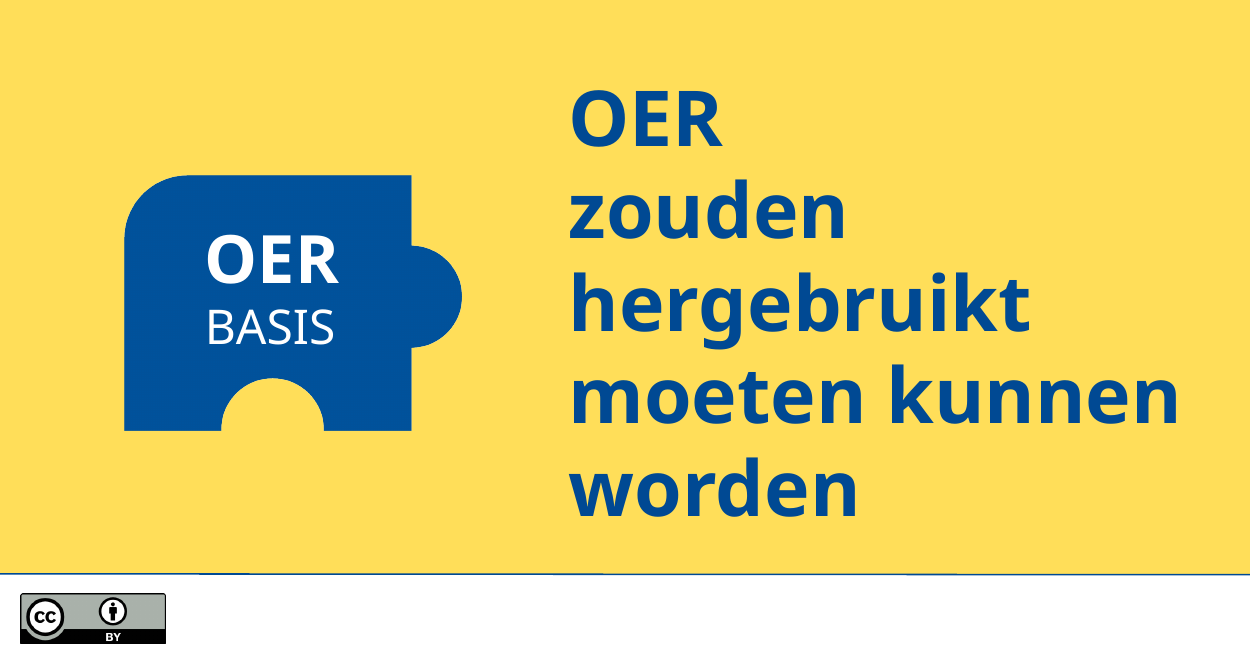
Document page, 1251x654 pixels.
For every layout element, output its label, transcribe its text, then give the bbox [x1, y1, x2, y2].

text_box OER zouden hergebruikt moeten kunnen worden [556, 57, 1213, 544]
picture [20, 592, 166, 645]
text_box OER BASIS [466, 202, 706, 370]
text_box [0, 582, 1250, 654]
picture [124, 174, 462, 432]
